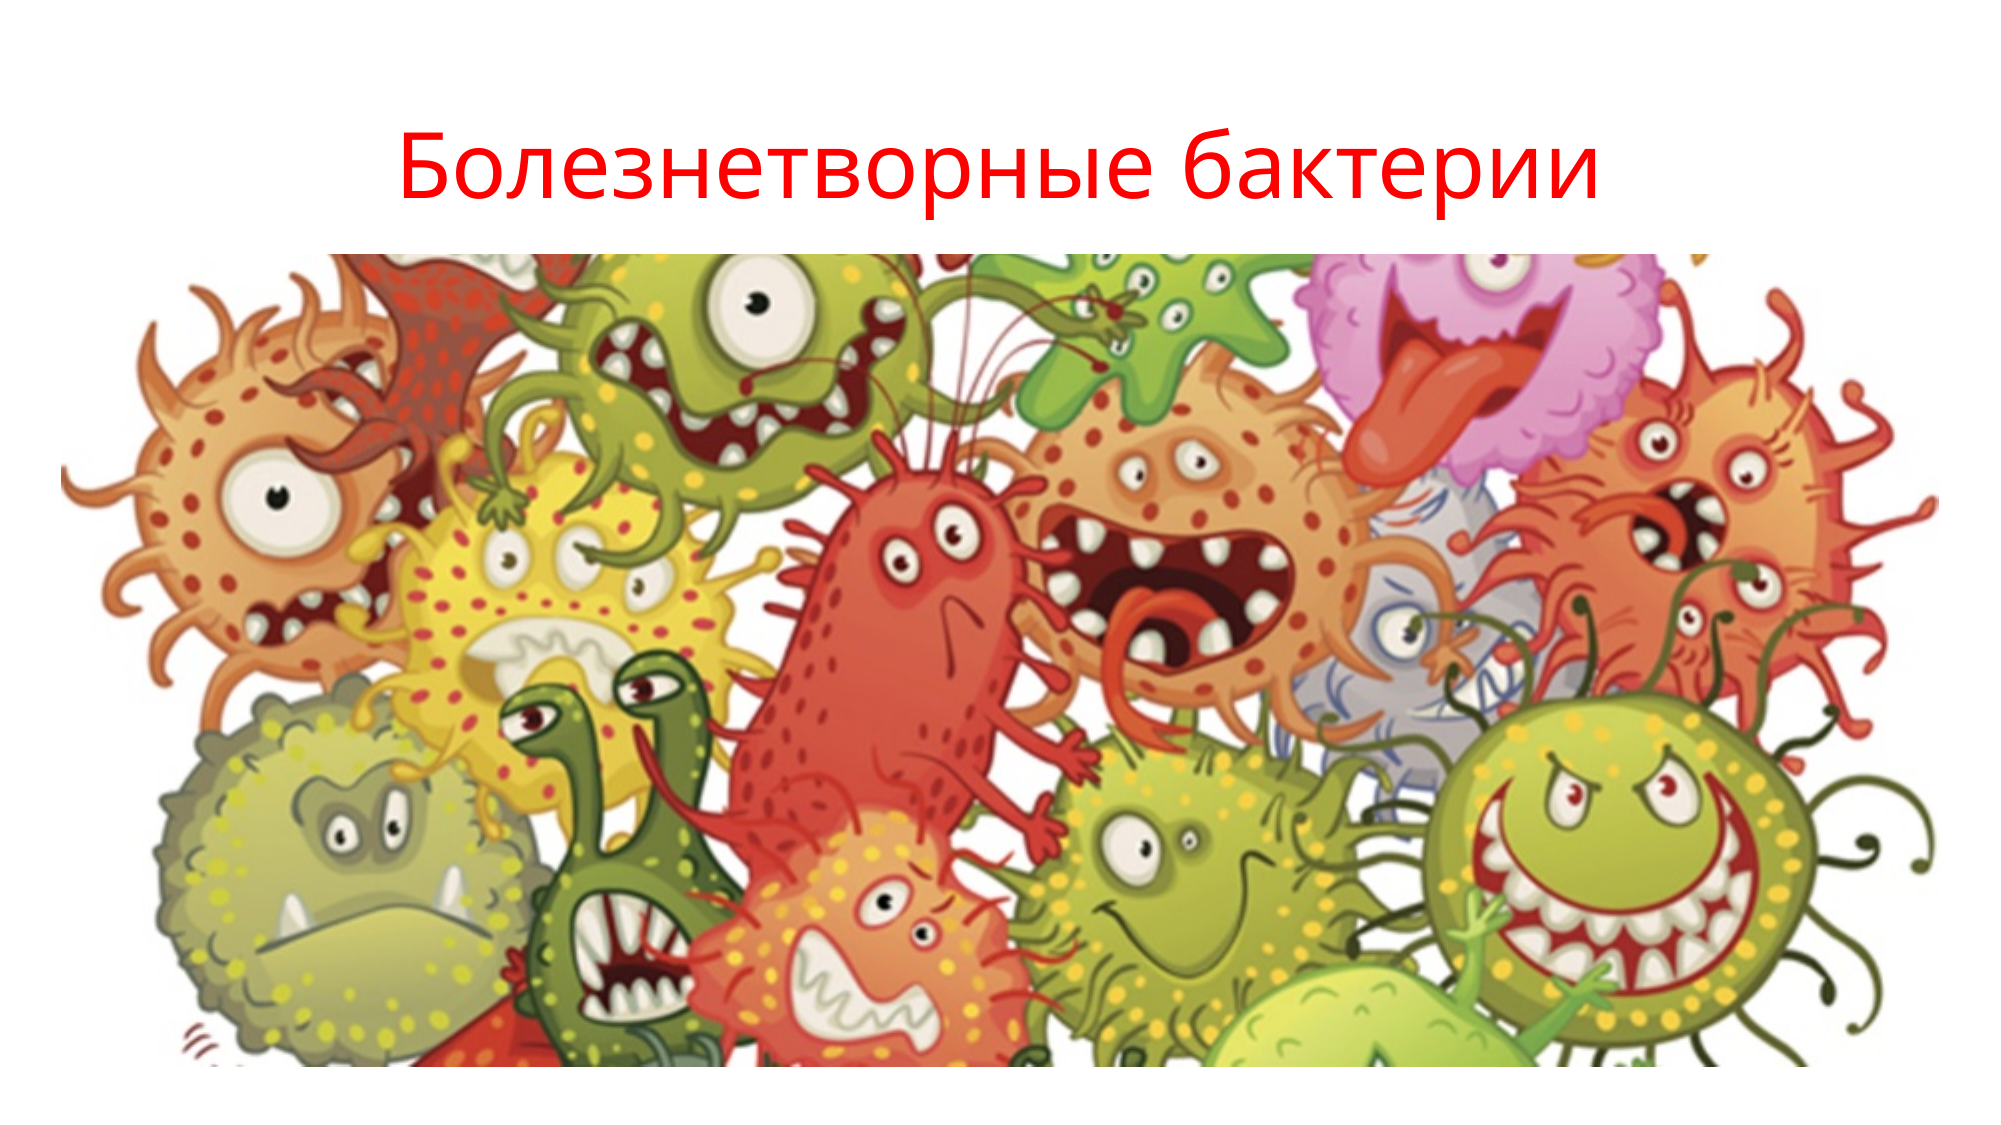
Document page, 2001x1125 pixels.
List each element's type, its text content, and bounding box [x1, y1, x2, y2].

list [60, 254, 1939, 1067]
title Болезнетворные бактерии [137, 59, 1863, 254]
